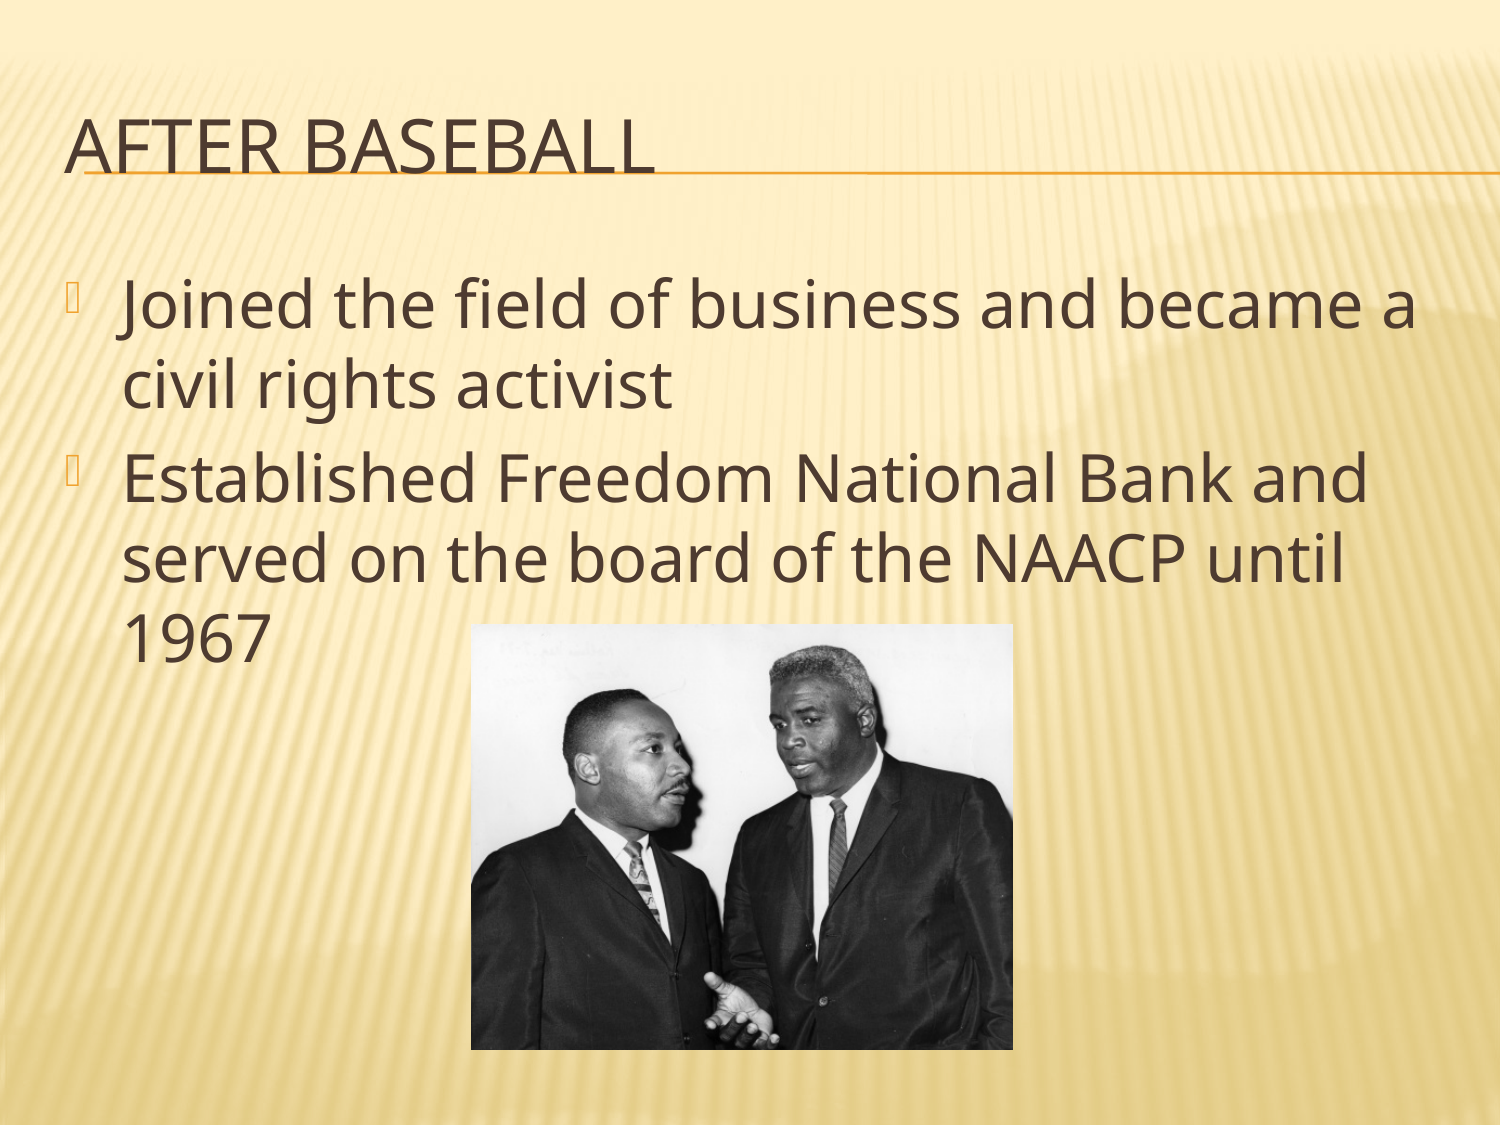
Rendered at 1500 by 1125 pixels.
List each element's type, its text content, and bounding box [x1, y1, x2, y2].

title After Baseball [50, 75, 1475, 213]
list Joined the field of business and became a civil rights activist Established Freedom National Bank and served on the board of the NAACP until 1967 [50, 254, 1475, 998]
picture [471, 624, 1013, 1051]
